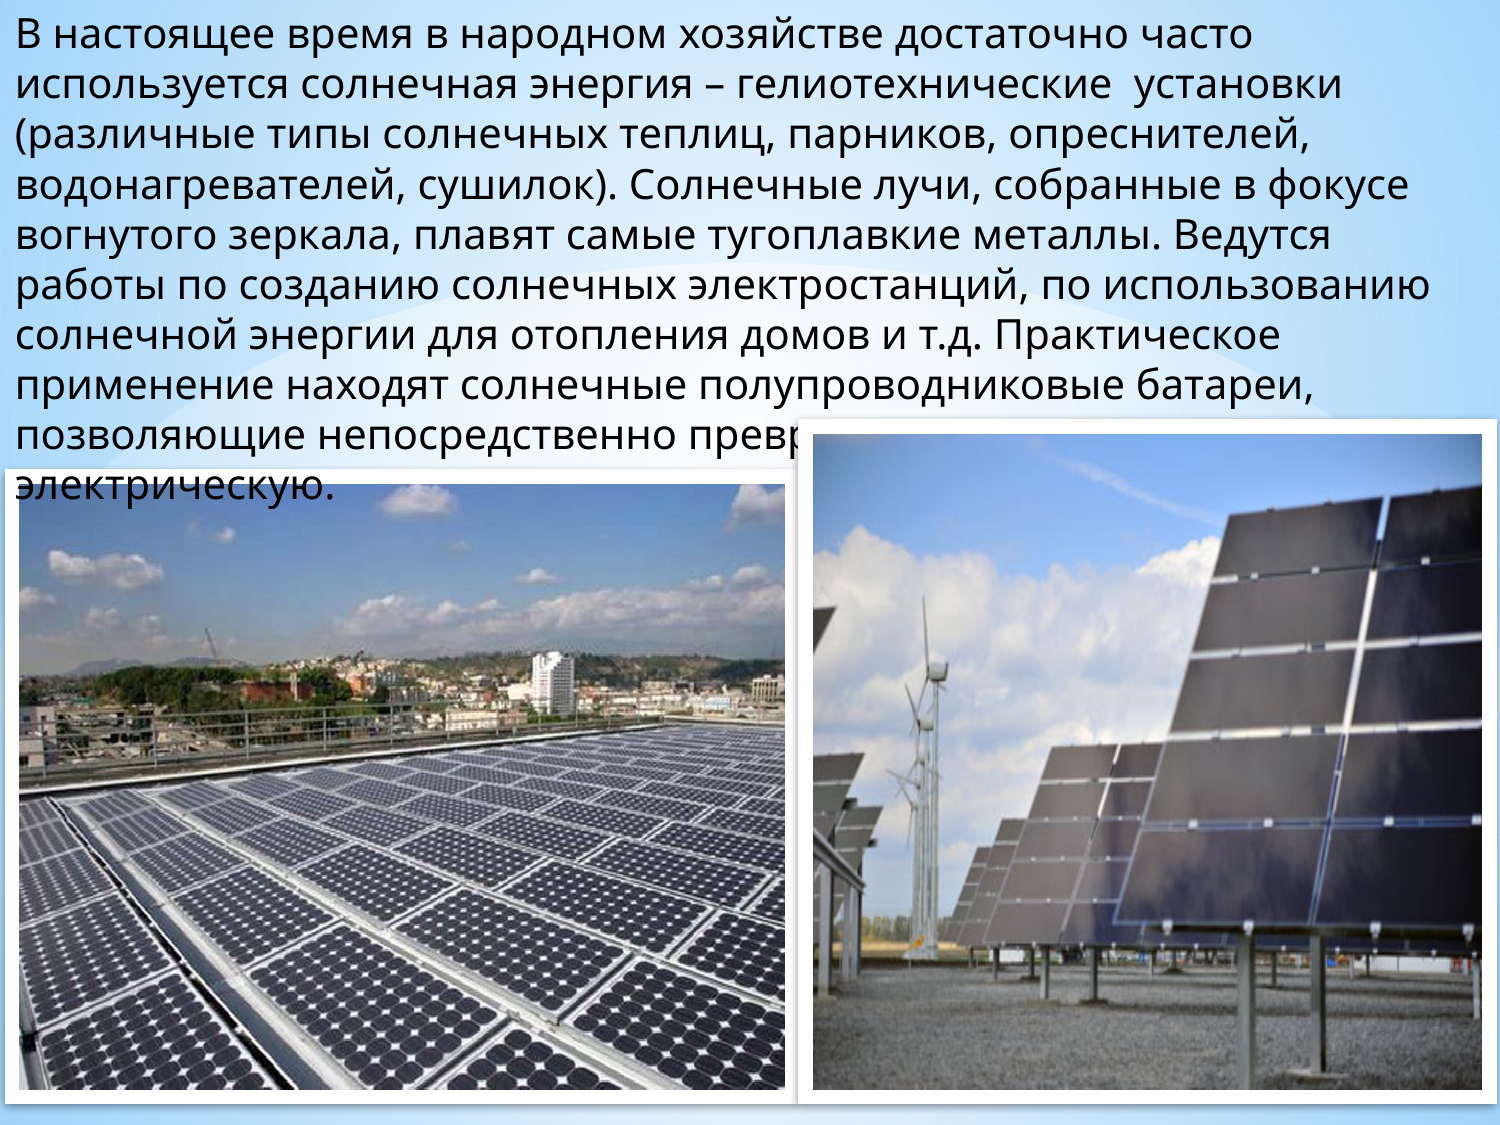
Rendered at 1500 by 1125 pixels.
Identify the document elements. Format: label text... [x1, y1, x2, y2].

picture [18, 483, 786, 1091]
text_box В настоящее время в народном хозяйстве достаточно часто используется солнечная энергия – гелиотехнические установки (различные типы солнечных теплиц, парников, опреснителей, водонагревателей, сушилок). Солнечные лучи, собранные в фокусе вогнутого зеркала, плавят самые тугоплавкие металлы. Ведутся работы по созданию солнечных электростанций, по использованию солнечной энергии для отопления домов и т.д. Практическое применение находят солнечные полупроводниковые батареи, позволяющие непосредственно превращать солнечную энергию в электрическую. [0, 0, 1483, 615]
picture [812, 433, 1483, 1091]
